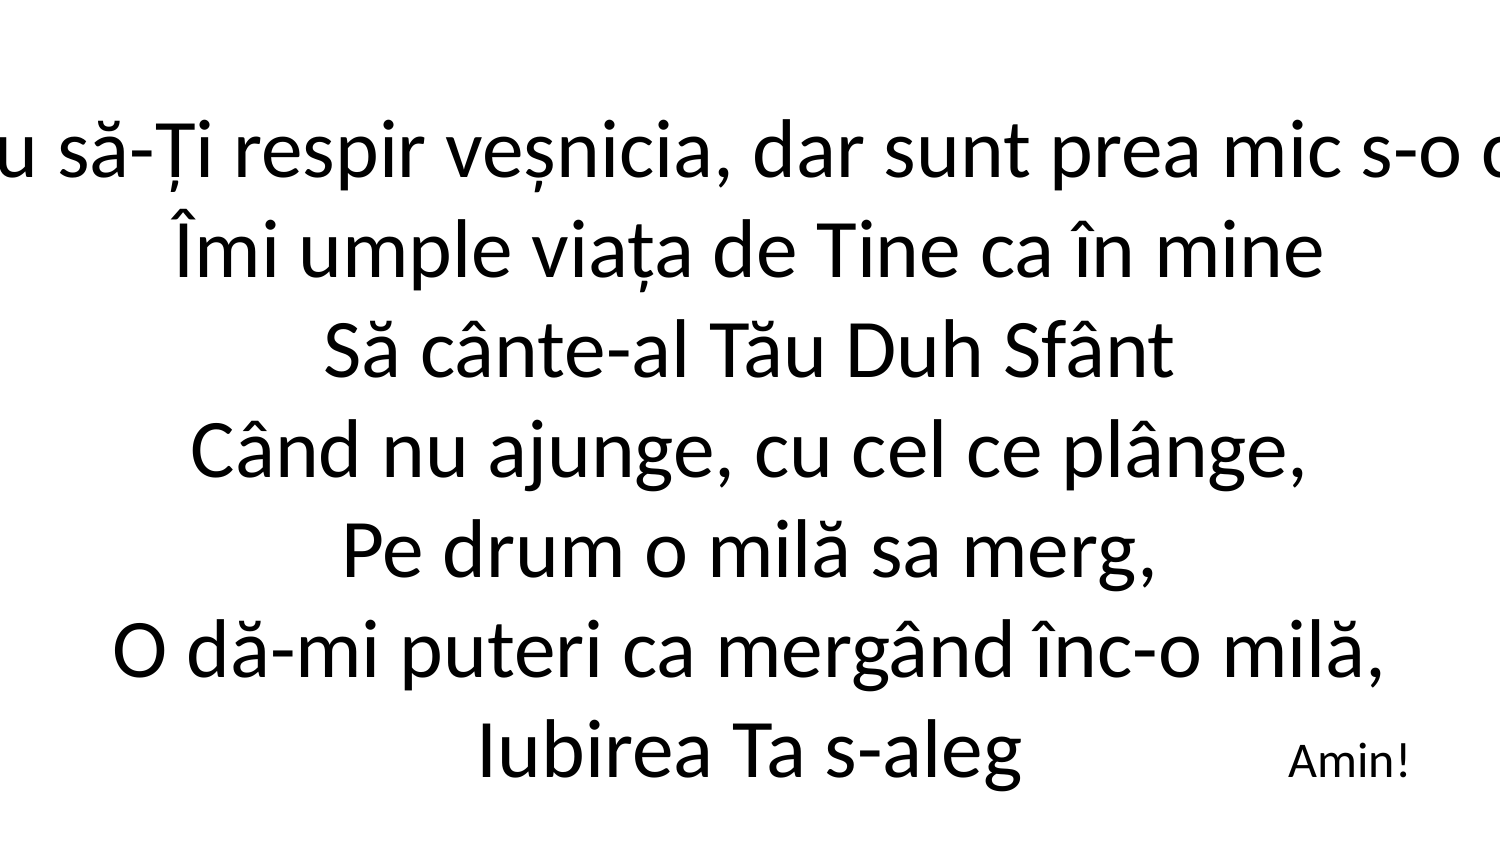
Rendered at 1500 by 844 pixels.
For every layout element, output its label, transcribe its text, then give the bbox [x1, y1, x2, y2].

text_box Amin! [1273, 674, 1427, 795]
text_box 3. Vreau să-Ți respir veșnicia, dar sunt prea mic s-o cuprind Îmi umple viața de Tine ca în mine Să cânte-al Tău Duh Sfânt Când nu ajunge, cu cel ce plânge, Pe drum o milă sa merg, O dă-mi puteri ca mergând înc-o milă, Iubirea Ta s-aleg [0, 42, 1500, 802]
